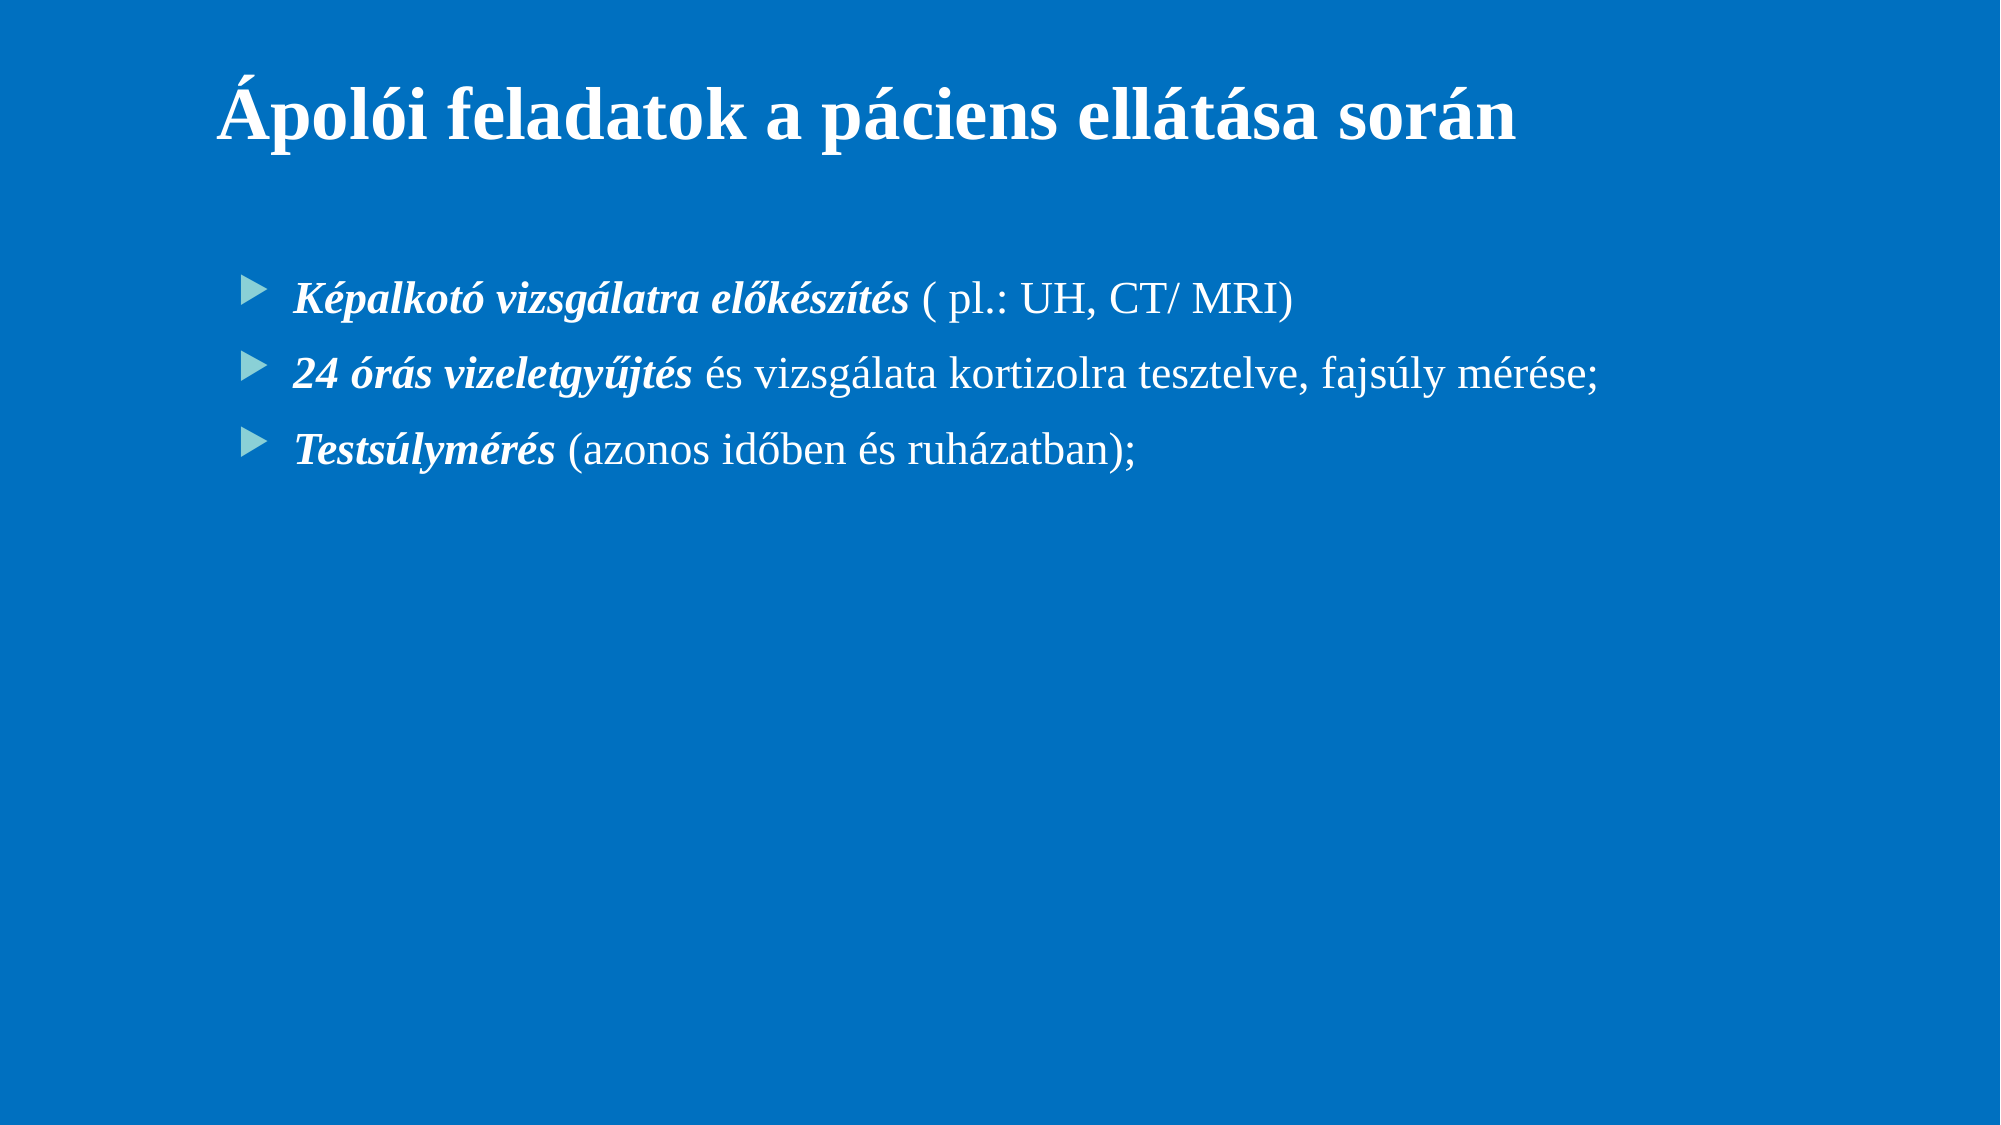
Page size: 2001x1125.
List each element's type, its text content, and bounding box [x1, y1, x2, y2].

list Képalkotó vizsgálatra előkészítés ( pl.: UH, CT/ MRI) 24 órás vizeletgyűjtés és vizsgálata kortizolra tesztelve, fajsúly mérése; Testsúlymérés (azonos időben és ruházatban); [222, 259, 1629, 1003]
title Ápolói feladatok a páciens ellátása során [201, 57, 1552, 218]
